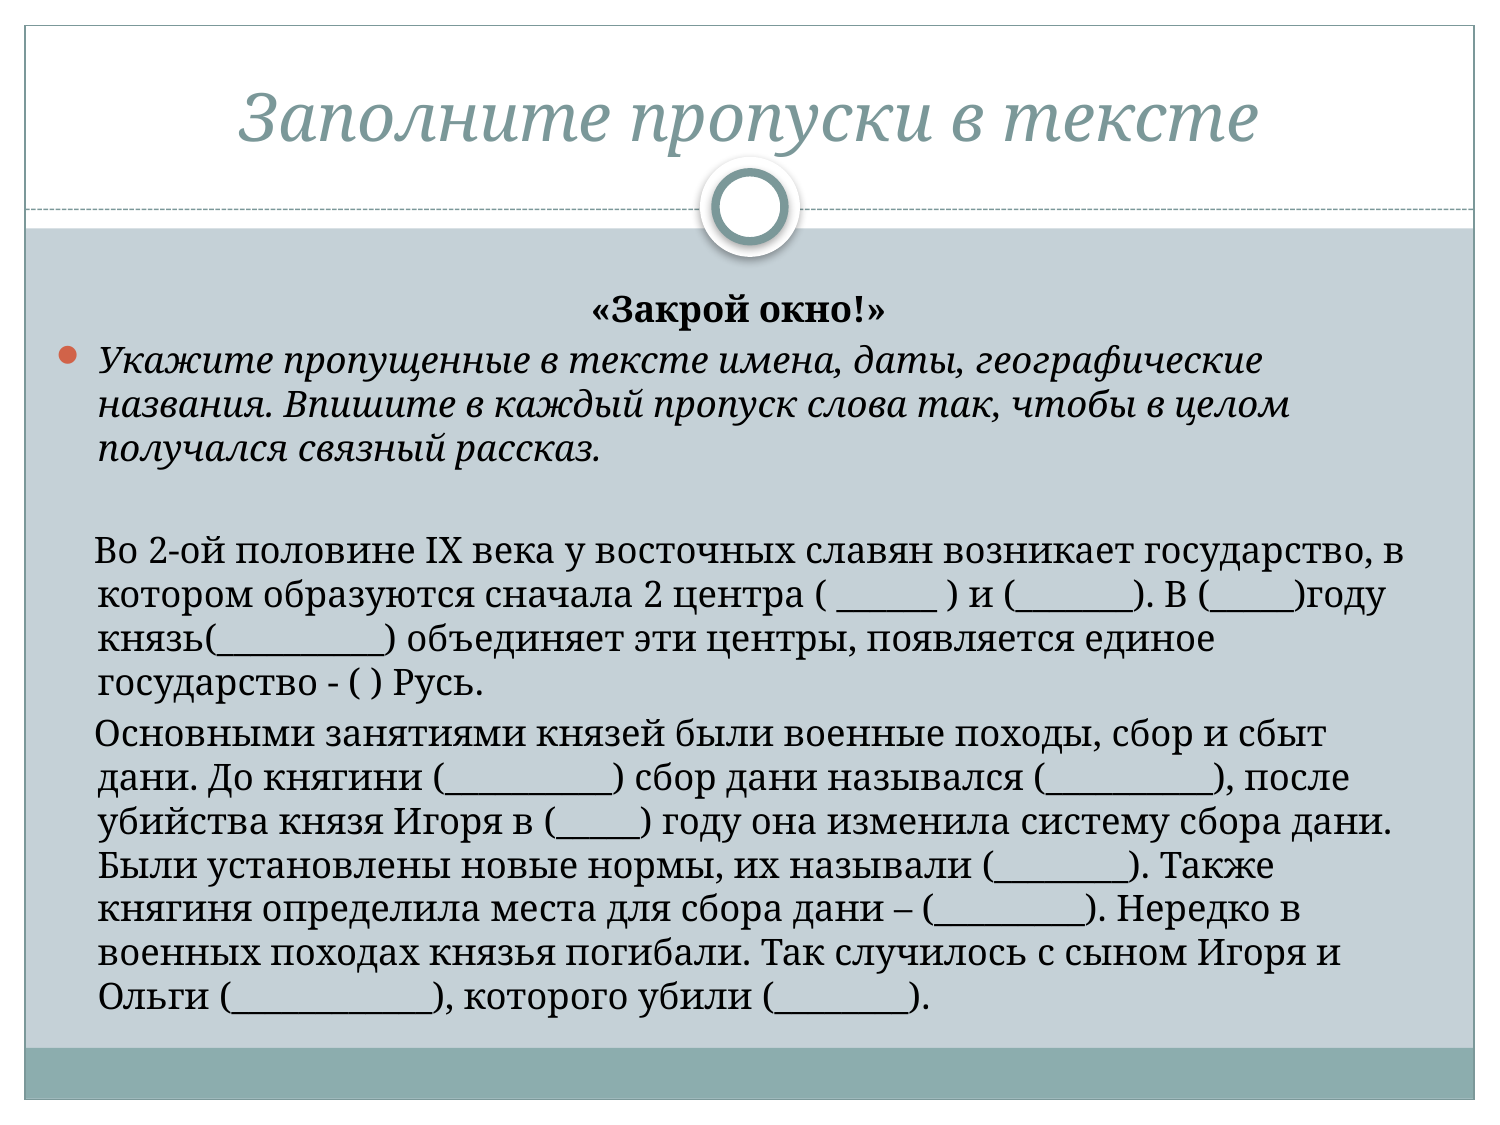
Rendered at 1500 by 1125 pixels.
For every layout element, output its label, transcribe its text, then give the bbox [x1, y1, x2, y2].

list «Закрой окно!» Укажите пропущенные в тексте имена, даты, географические названия. Впишите в каждый пропуск слова так, чтобы в целом получался связный рассказ. Во 2-ой половине IX века у восточных славян возникает государство, в котором образуются сначала 2 центра ( ______ ) и (_______). В (_____)году князь(__________) объединяет эти центры, появляется единое государство - ( ) Русь. Основными занятиями князей были военные походы, сбор и сбыт дани. До княгини (__________) сбор дани назывался (__________), после убийства князя Игоря в (_____) году она изменила систему сбора дани. Были установлены новые нормы, их называли (________). Также княгиня определила места для сбора дани – (_________). Нередко в военных походах князья погибали. Так случилось с сыном Игоря и Ольги (____________), которого убили (________). [41, 278, 1437, 1029]
title Заполните пропуски в тексте [49, 37, 1450, 162]
